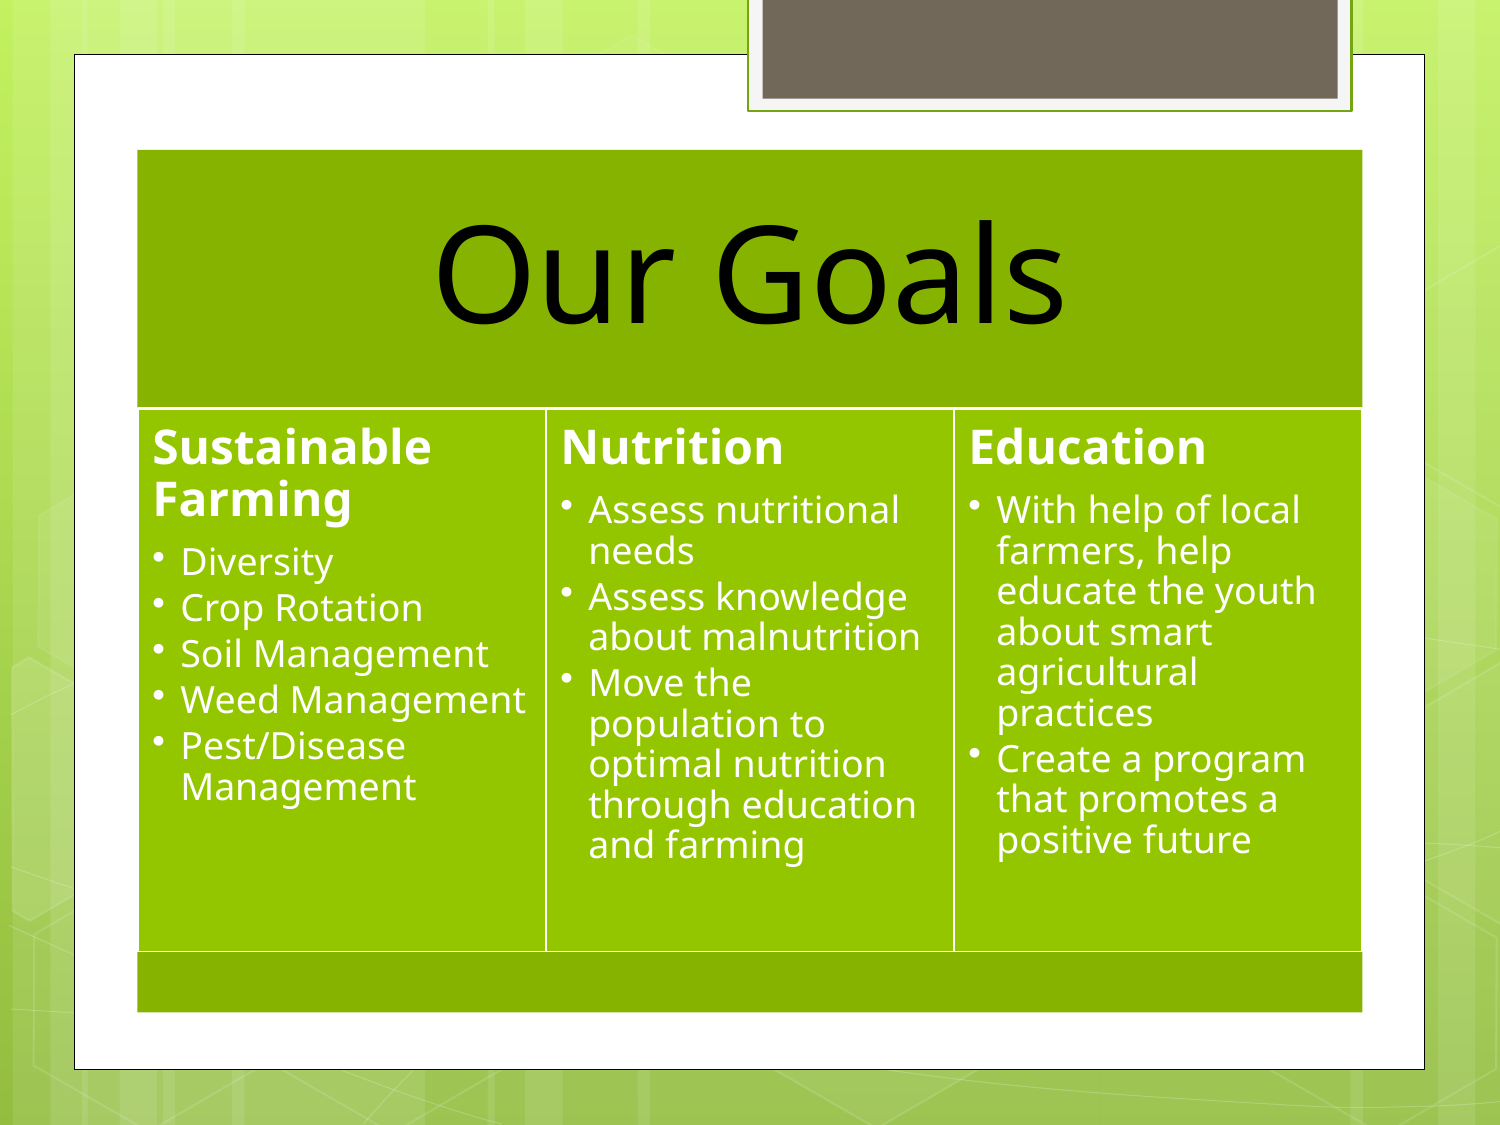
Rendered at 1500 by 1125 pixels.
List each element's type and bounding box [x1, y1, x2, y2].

text_box [137, 149, 1363, 1013]
